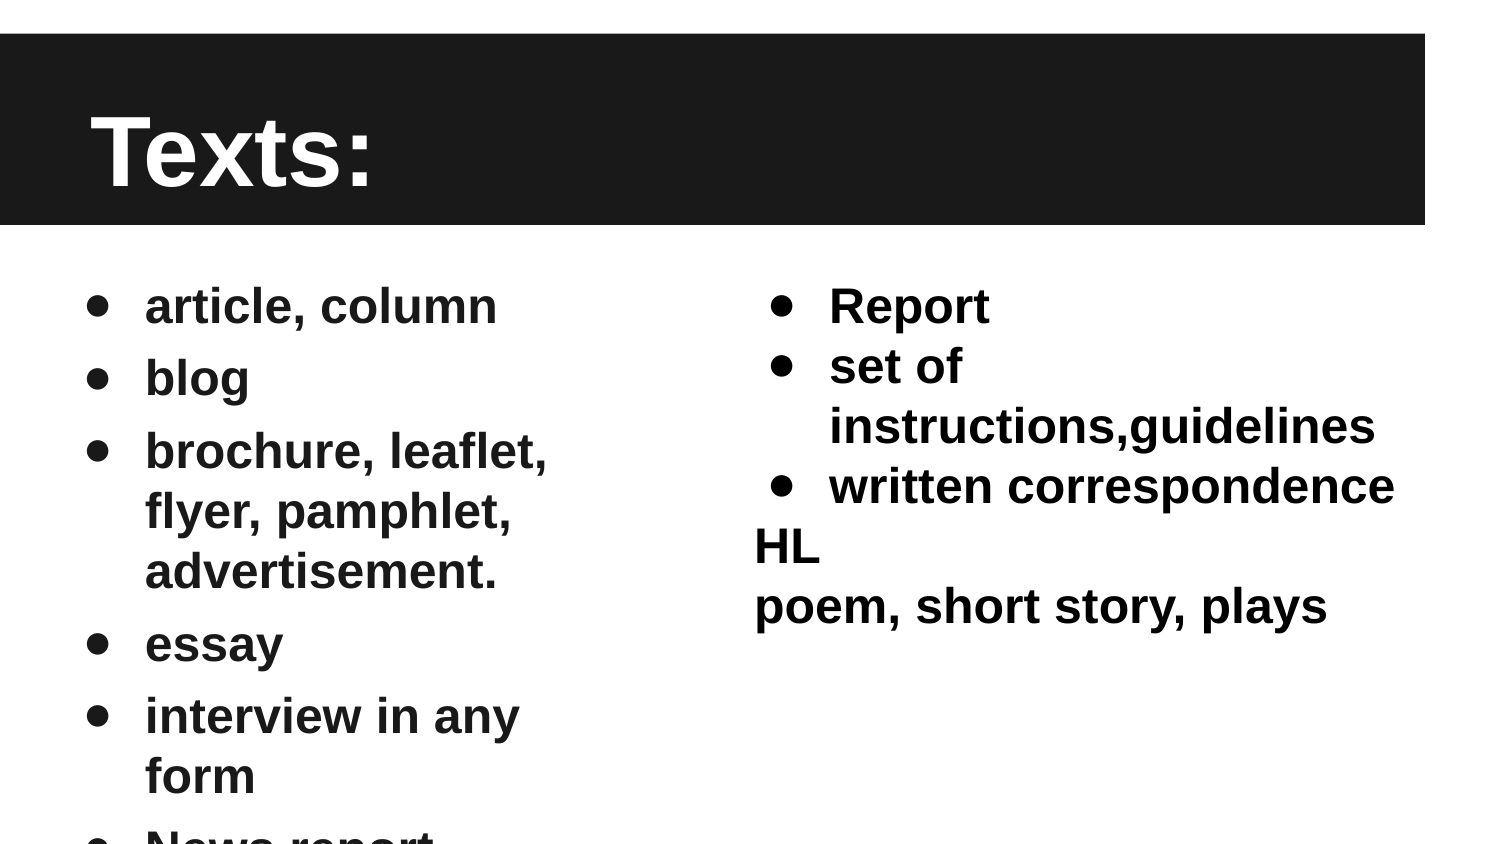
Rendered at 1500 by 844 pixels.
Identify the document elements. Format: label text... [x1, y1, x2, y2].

text_box article, column blog brochure, leaflet, flyer, pamphlet, advertisement. essay interview in any form News report [55, 258, 612, 827]
title Texts: [227, 33, 1425, 221]
text_box [0, 0, 227, 339]
text_box Report set of instructions,guidelines written correspondence HL poem, short story, plays [739, 258, 1439, 774]
